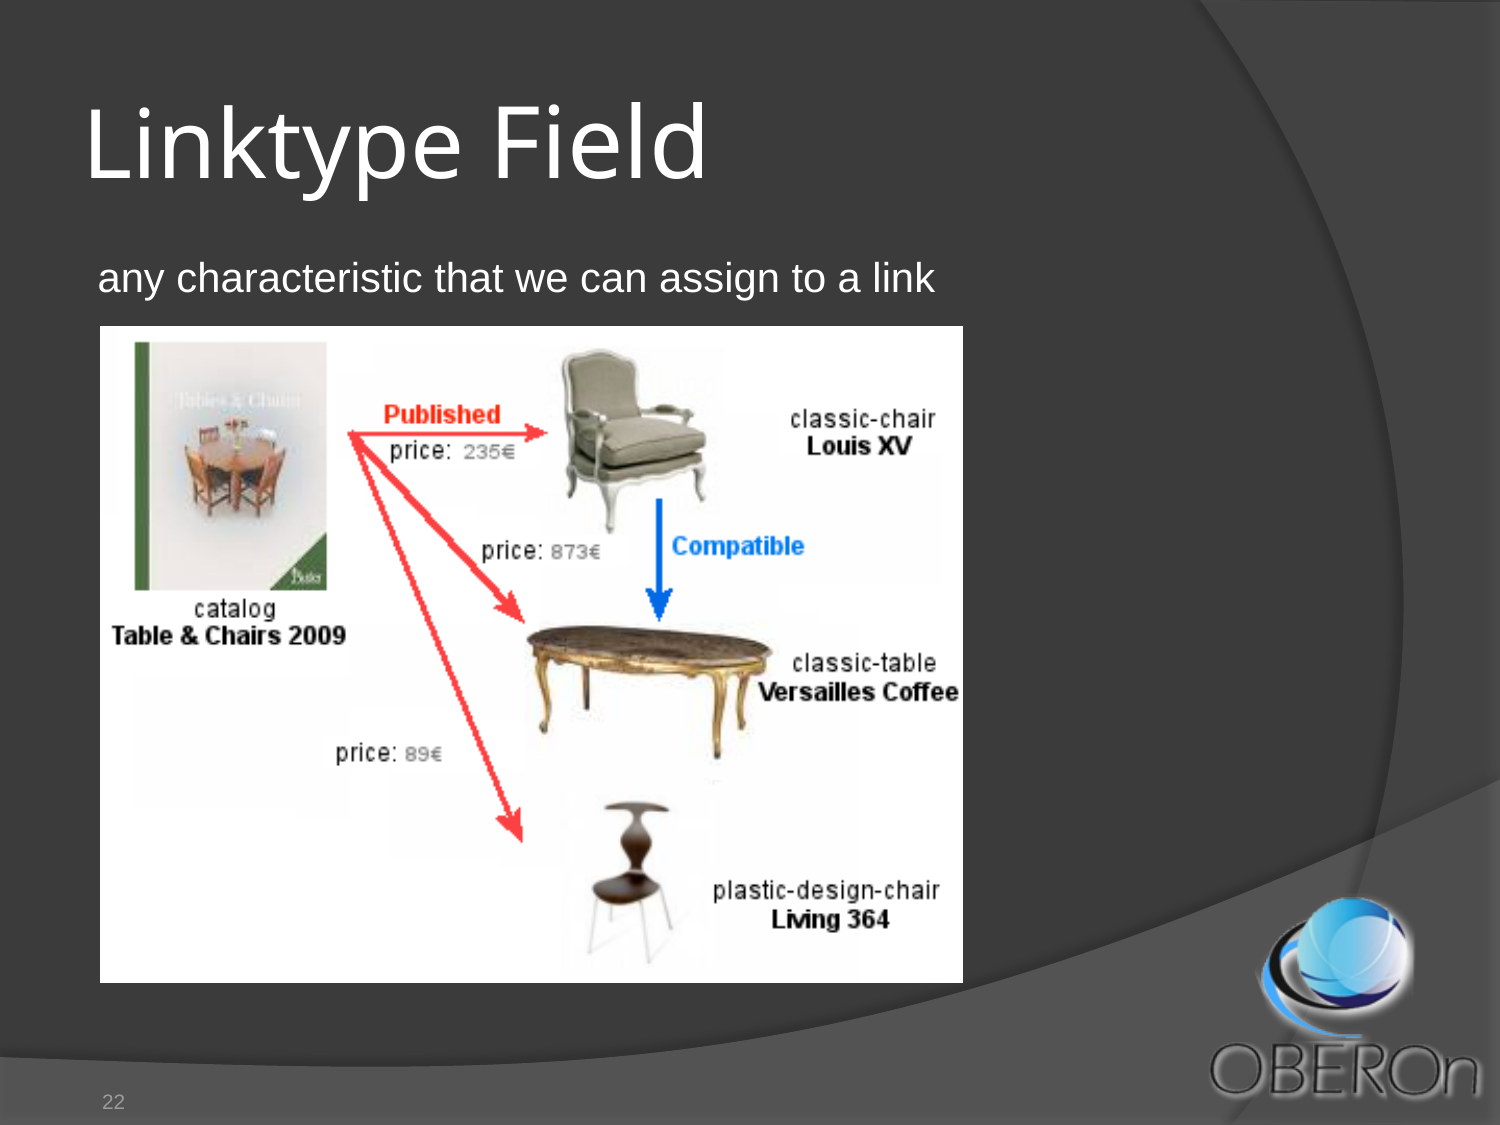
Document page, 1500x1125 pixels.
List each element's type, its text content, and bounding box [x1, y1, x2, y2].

picture [100, 326, 964, 983]
title Linktype Field [75, 45, 1341, 233]
list any characteristic that we can assign to a link [76, 243, 1365, 356]
picture [1198, 892, 1489, 1105]
slide_number 22 [0, 1053, 125, 1114]
